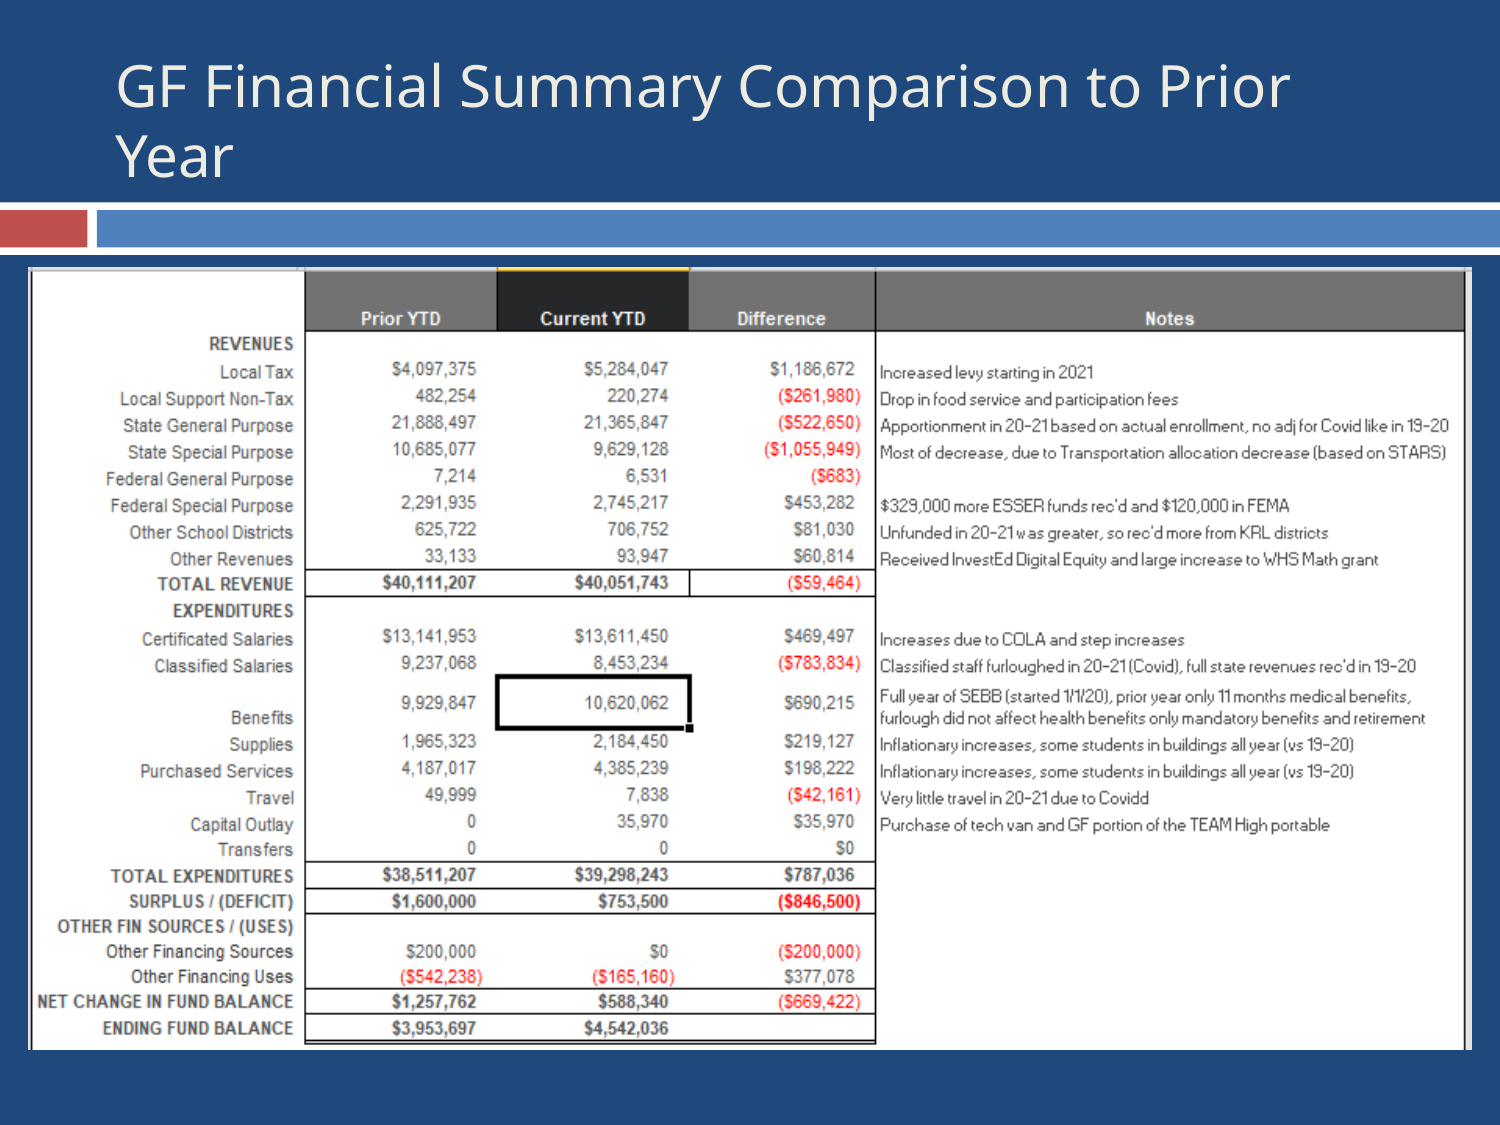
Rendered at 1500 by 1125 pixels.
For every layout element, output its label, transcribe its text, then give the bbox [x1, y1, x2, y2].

picture [27, 267, 1473, 1051]
title GF Financial Summary Comparison to Prior Year [100, 37, 1438, 200]
